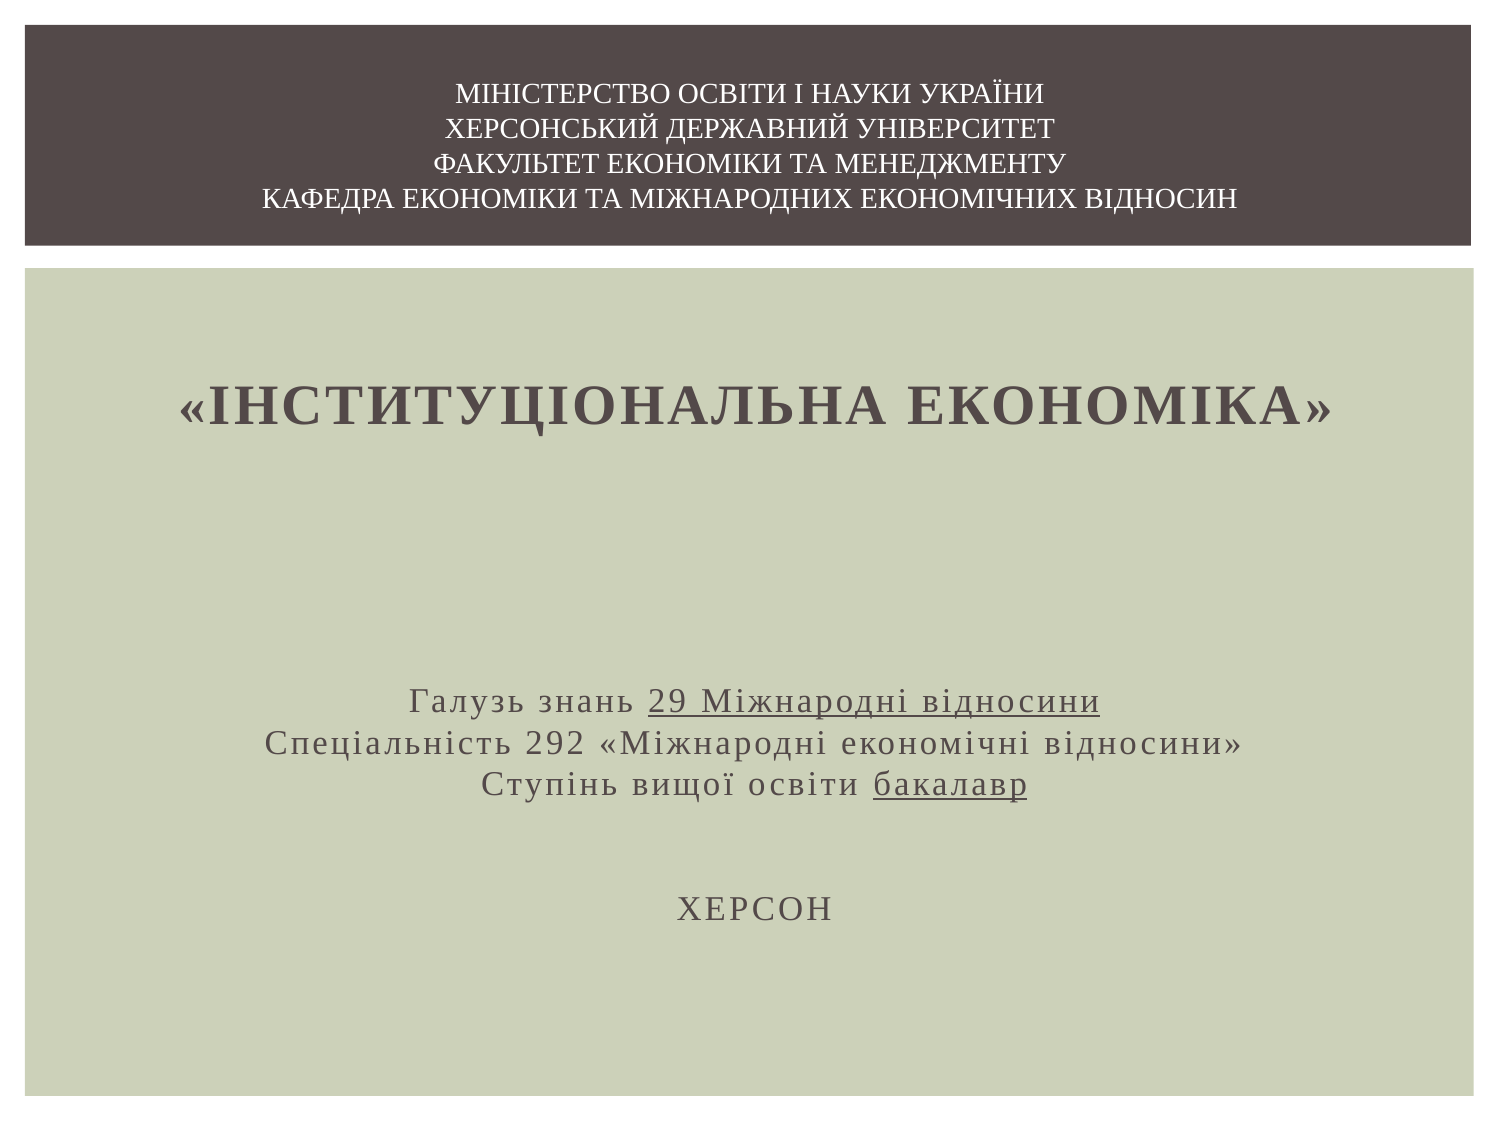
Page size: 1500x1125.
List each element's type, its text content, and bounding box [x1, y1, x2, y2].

list «інституціональна економіка» Галузь знань 29 Міжнародні відносини Спеціальність 292 «Міжнародні економічні відносини» Ступінь вищої освіти бакалавр ХЕРСОН [62, 281, 1442, 1005]
title Міністерство освіти і науки України Херсонський державний університет Факультет економіки та менеджменту Кафедра економіки та міжнародних економічних відносин [62, 58, 1438, 232]
